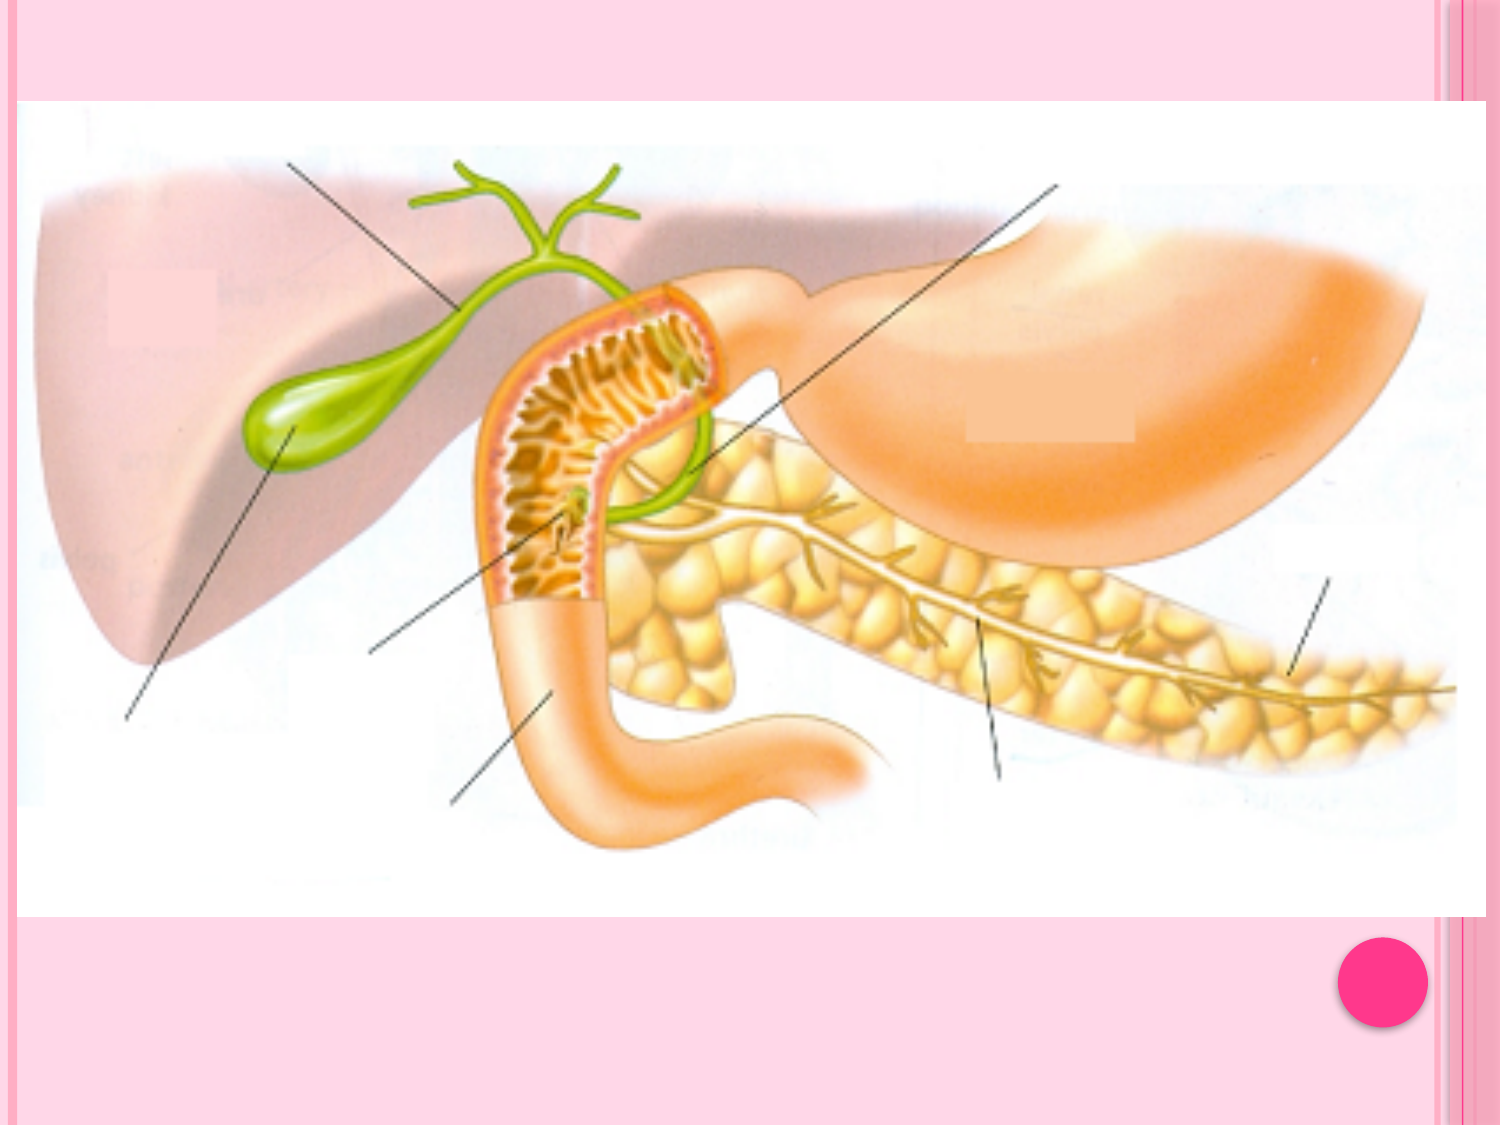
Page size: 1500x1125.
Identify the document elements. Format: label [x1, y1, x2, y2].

list [17, 101, 1486, 918]
